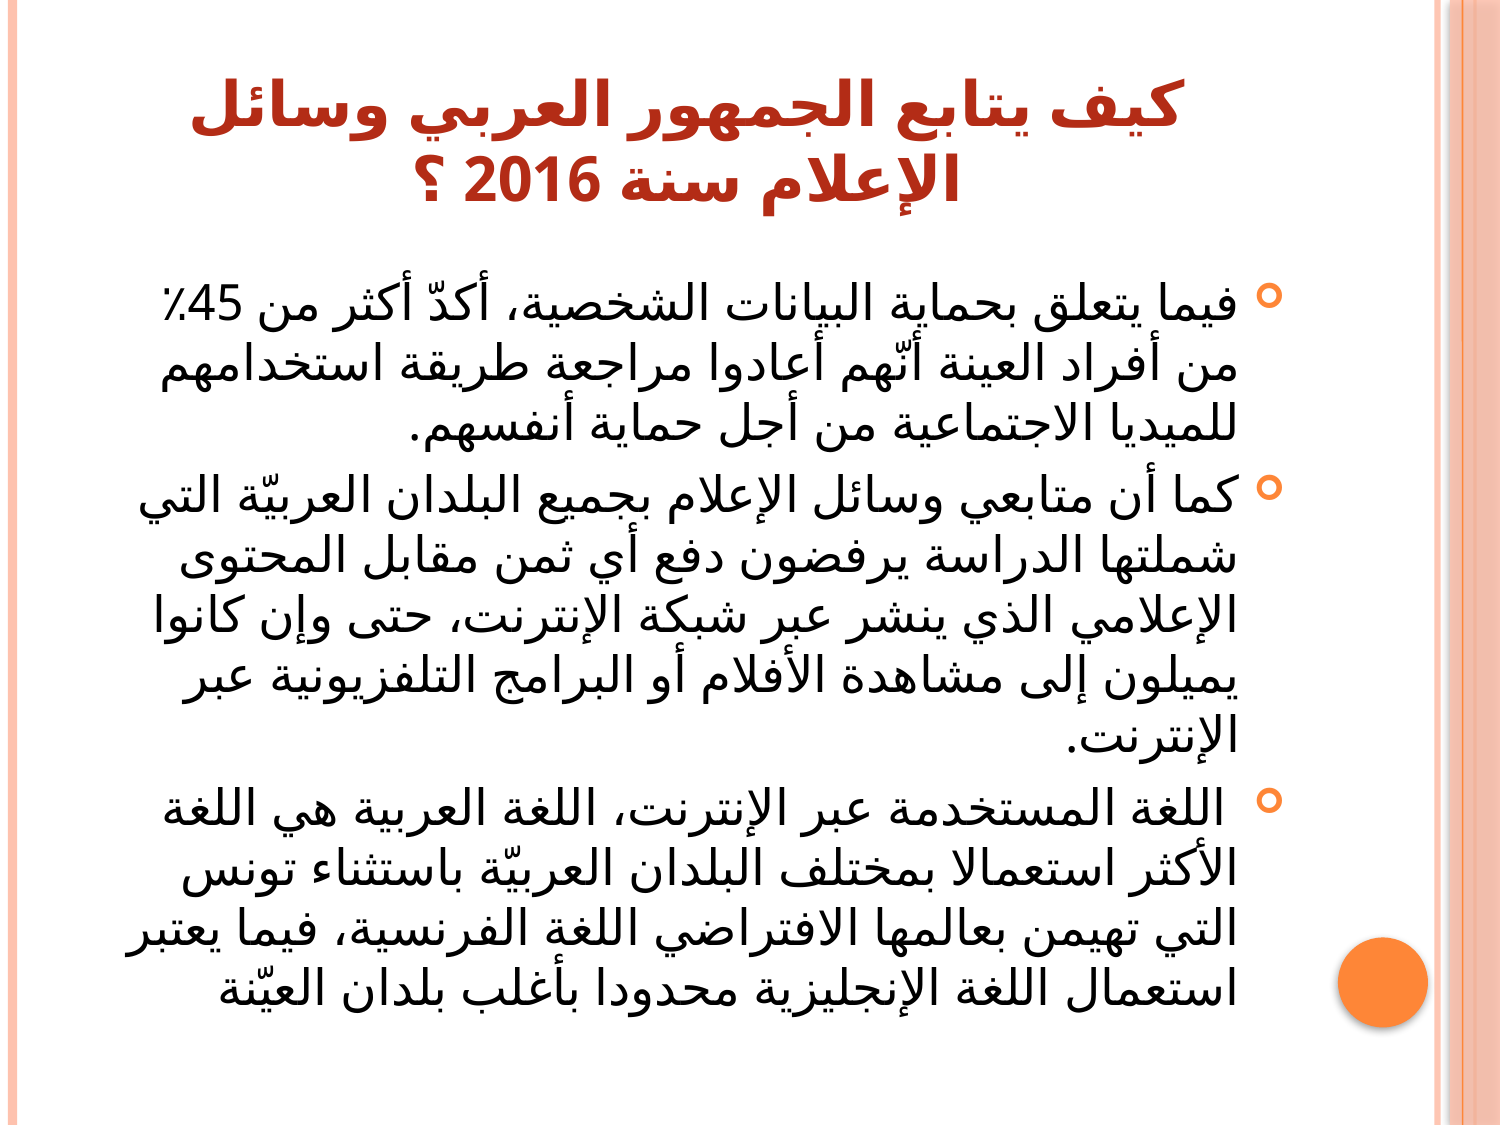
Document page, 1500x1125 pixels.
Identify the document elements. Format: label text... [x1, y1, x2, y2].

title كيف يتابع الجمهور العربي وسائل الإعلام سنة 2016 ؟ [75, 45, 1300, 233]
list فيما يتعلق بحماية البيانات الشخصية، أكدّ أكثر من 45٪ من أفراد العينة أنّهم أعادوا مراجعة طريقة استخدامهم للميديا الاجتماعية من أجل حماية أنفسهم. كما أن متابعي وسائل الإعلام بجميع البلدان العربيّة التي شملتها الدراسة يرفضون دفع أي ثمن مقابل المحتوى الإعلامي الذي ينشر عبر شبكة الإنترنت، حتى وإن كانوا يميلون إلى مشاهدة الأفلام أو البرامج التلفزيونية عبر الإنترنت. اللغة المستخدمة عبر الإنترنت، اللغة العربية هي اللغة الأكثر استعمالا بمختلف البلدان العربيّة باستثناء تونس التي تهيمن بعالمها الافتراضي اللغة الفرنسية، فيما يعتبر استعمال اللغة الإنجليزية محدودا بأغلب بلدان العيّنة [75, 262, 1300, 1062]
